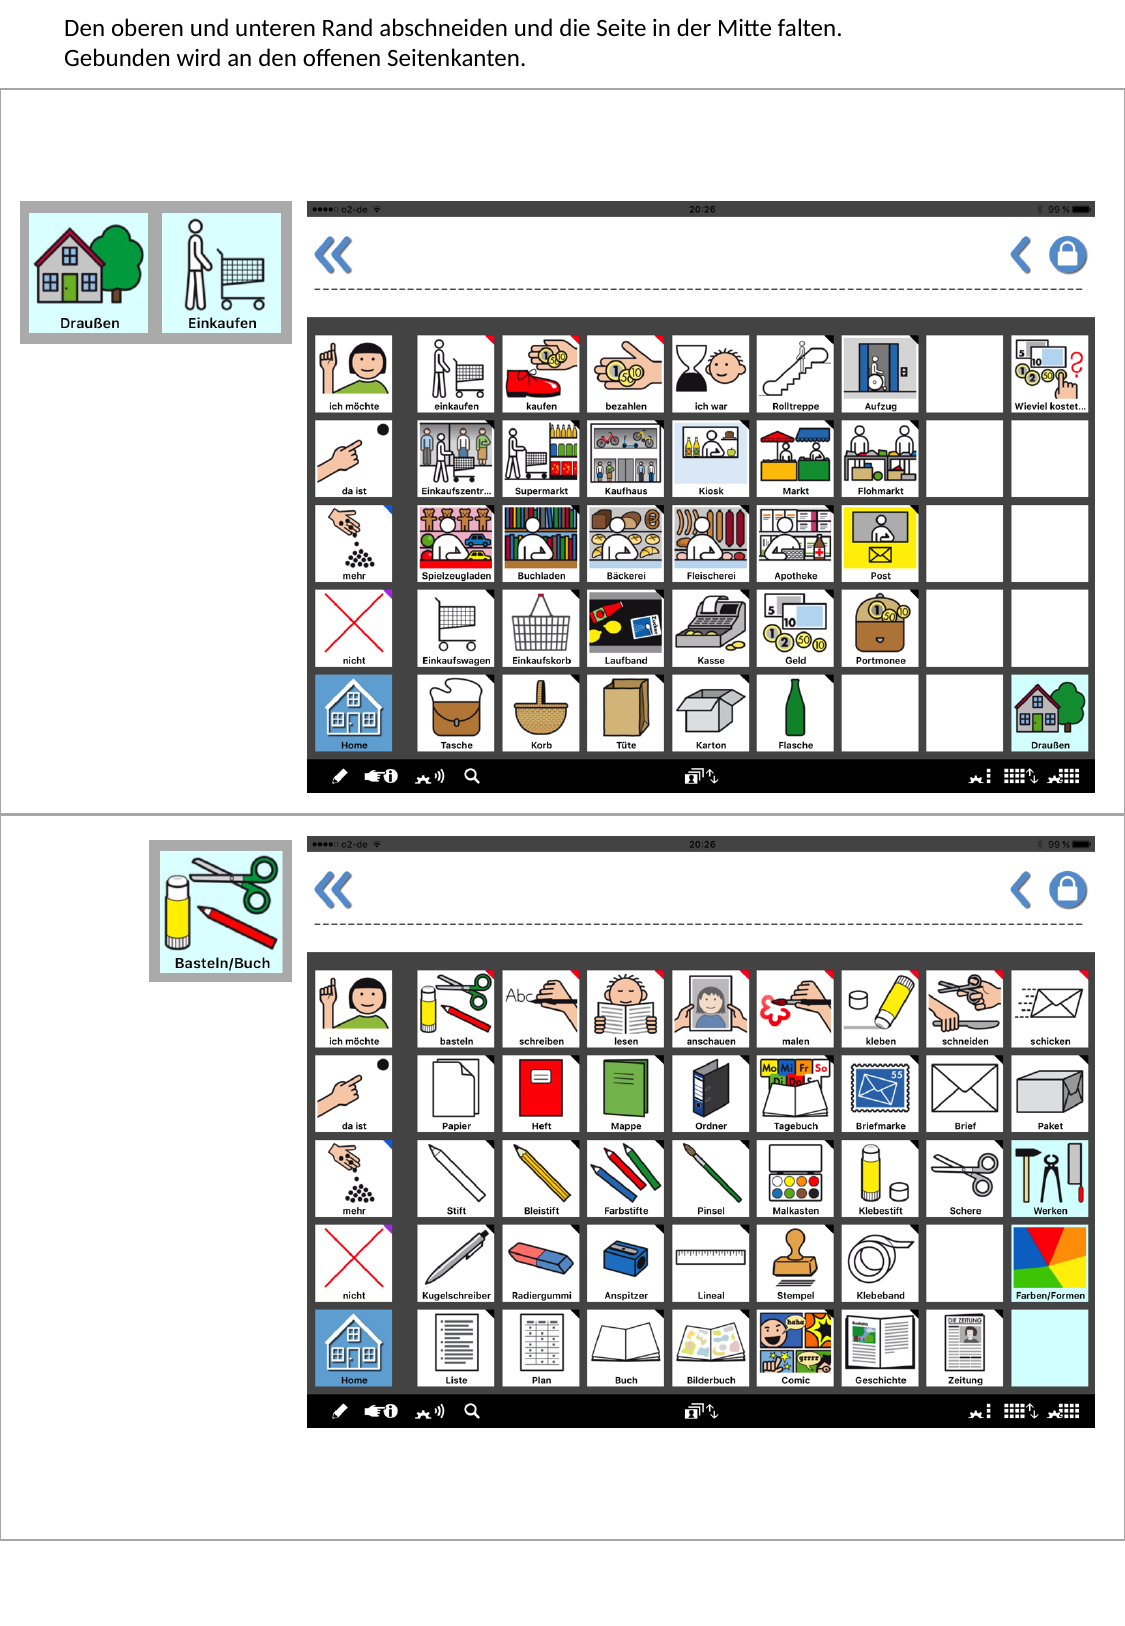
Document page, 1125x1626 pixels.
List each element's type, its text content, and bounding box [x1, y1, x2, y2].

text_box Den oberen und unteren Rand abschneiden und die Seite in der Mitte falten. Gebunden wird an den offenen Seitenkanten. [49, 3, 1101, 79]
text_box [0, 88, 1125, 1541]
